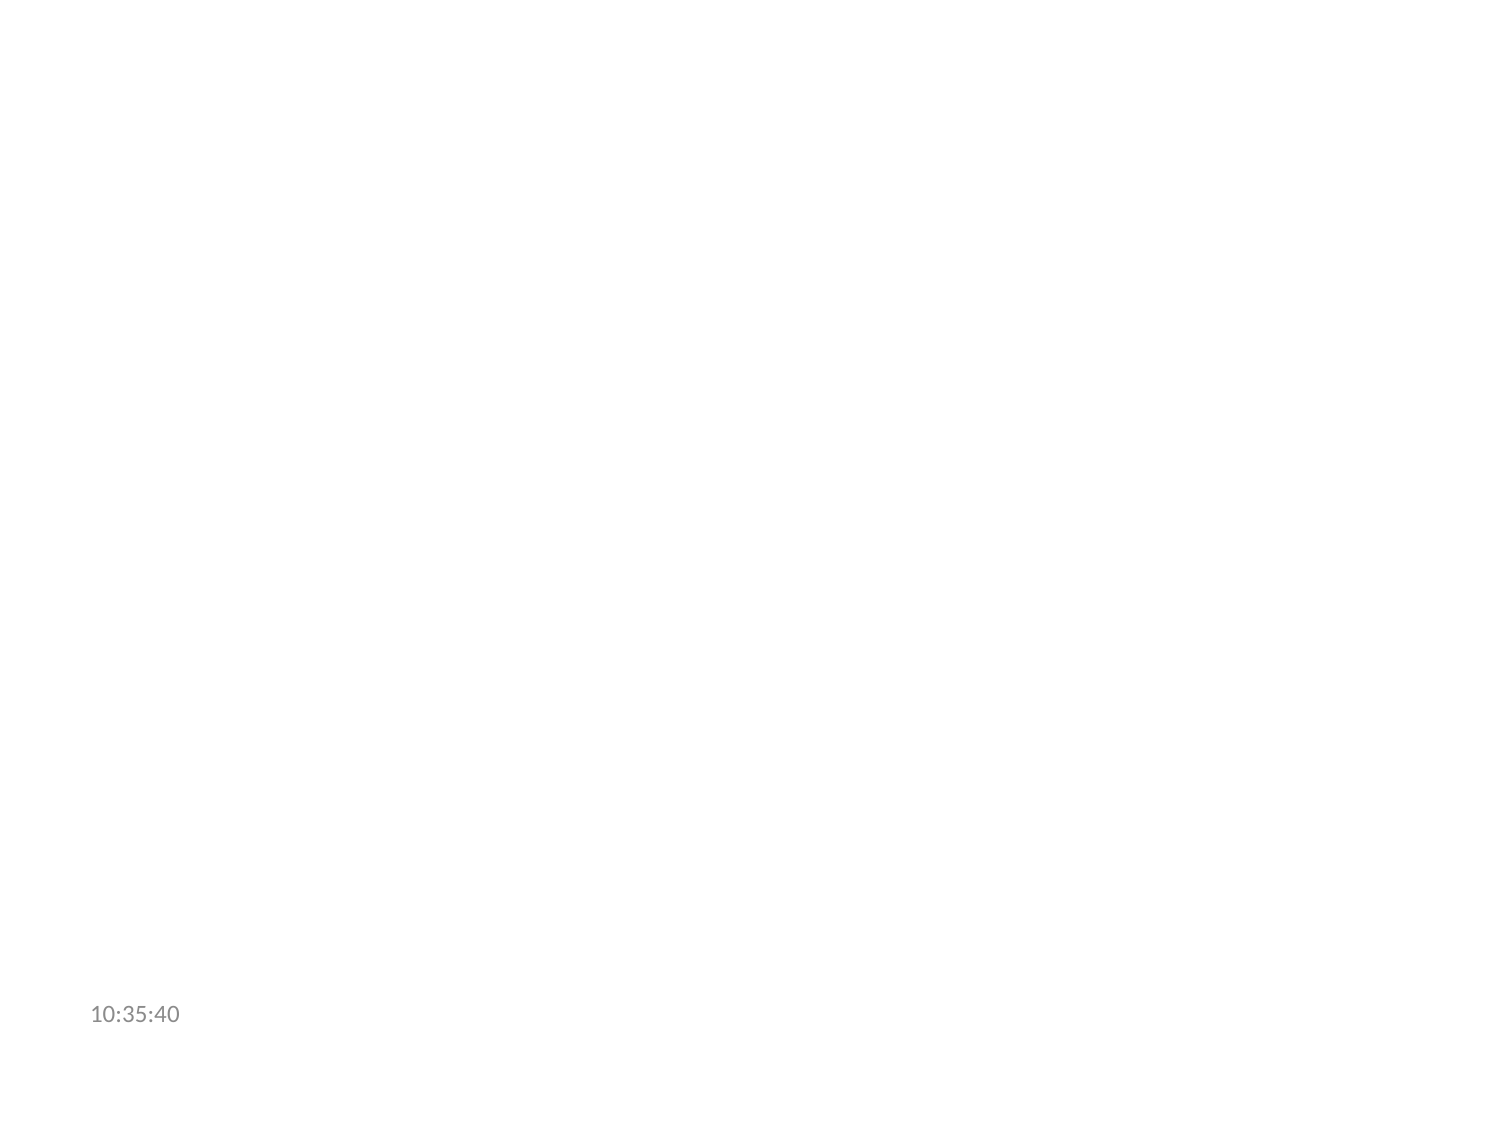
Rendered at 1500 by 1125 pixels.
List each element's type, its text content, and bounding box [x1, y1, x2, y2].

text_box 15:35:09 [75, 982, 425, 1043]
